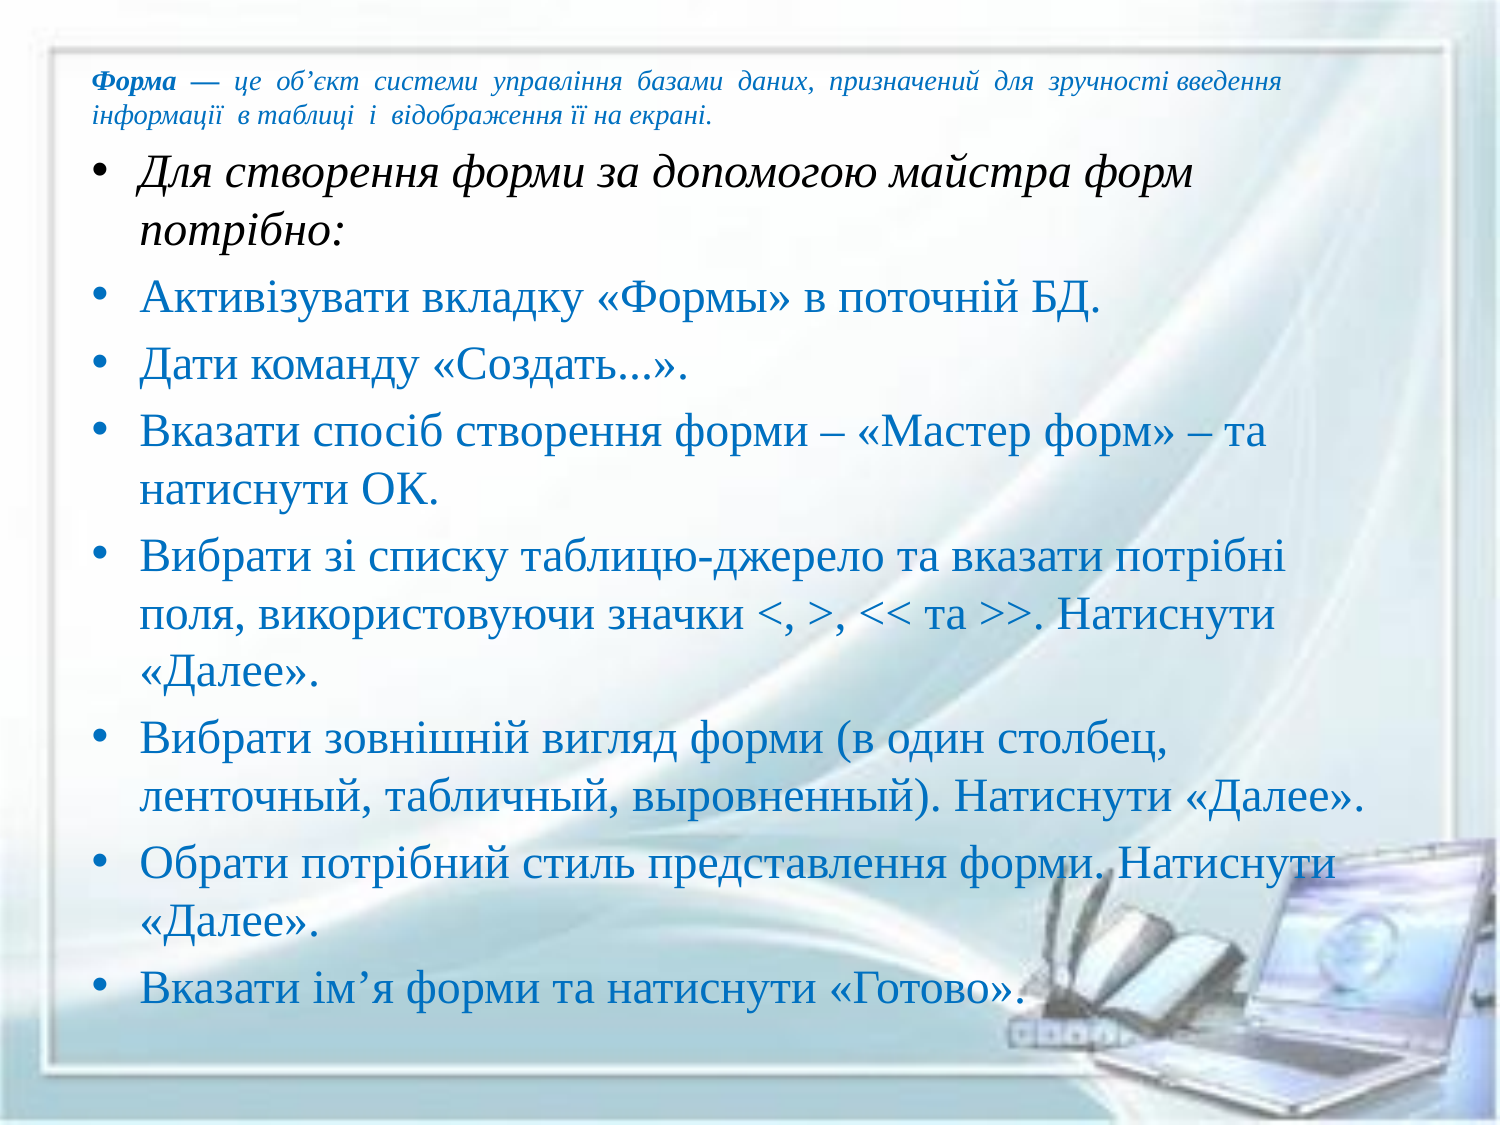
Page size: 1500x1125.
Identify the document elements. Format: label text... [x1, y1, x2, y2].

list Форма — це об’єкт системи управління базами даних, призначений для зручності введення інформації в таблиці і відображення її на екрані. Для створення форми за допомогою майстра форм потрібно: Активізувати вкладку «Формы» в поточній БД. Дати команду «Создать...». Вказати спосіб створення форми – «Мастер форм» – та натиснути ОК. Вибрати зі списку таблицю-джерело та вказати потрібні поля, використовуючи значки <, >, << та >>. Натиснути «Далее». Вибрати зовнішній вигляд форми (в один столбец, ленточный, табличный, выровненный). Натиснути «Далее». Обрати потрібний стиль представлення форми. Натиснути «Далее». Вказати ім’я форми та натиснути «Готово». [76, 54, 1388, 1059]
picture [0, 0, 1500, 1125]
